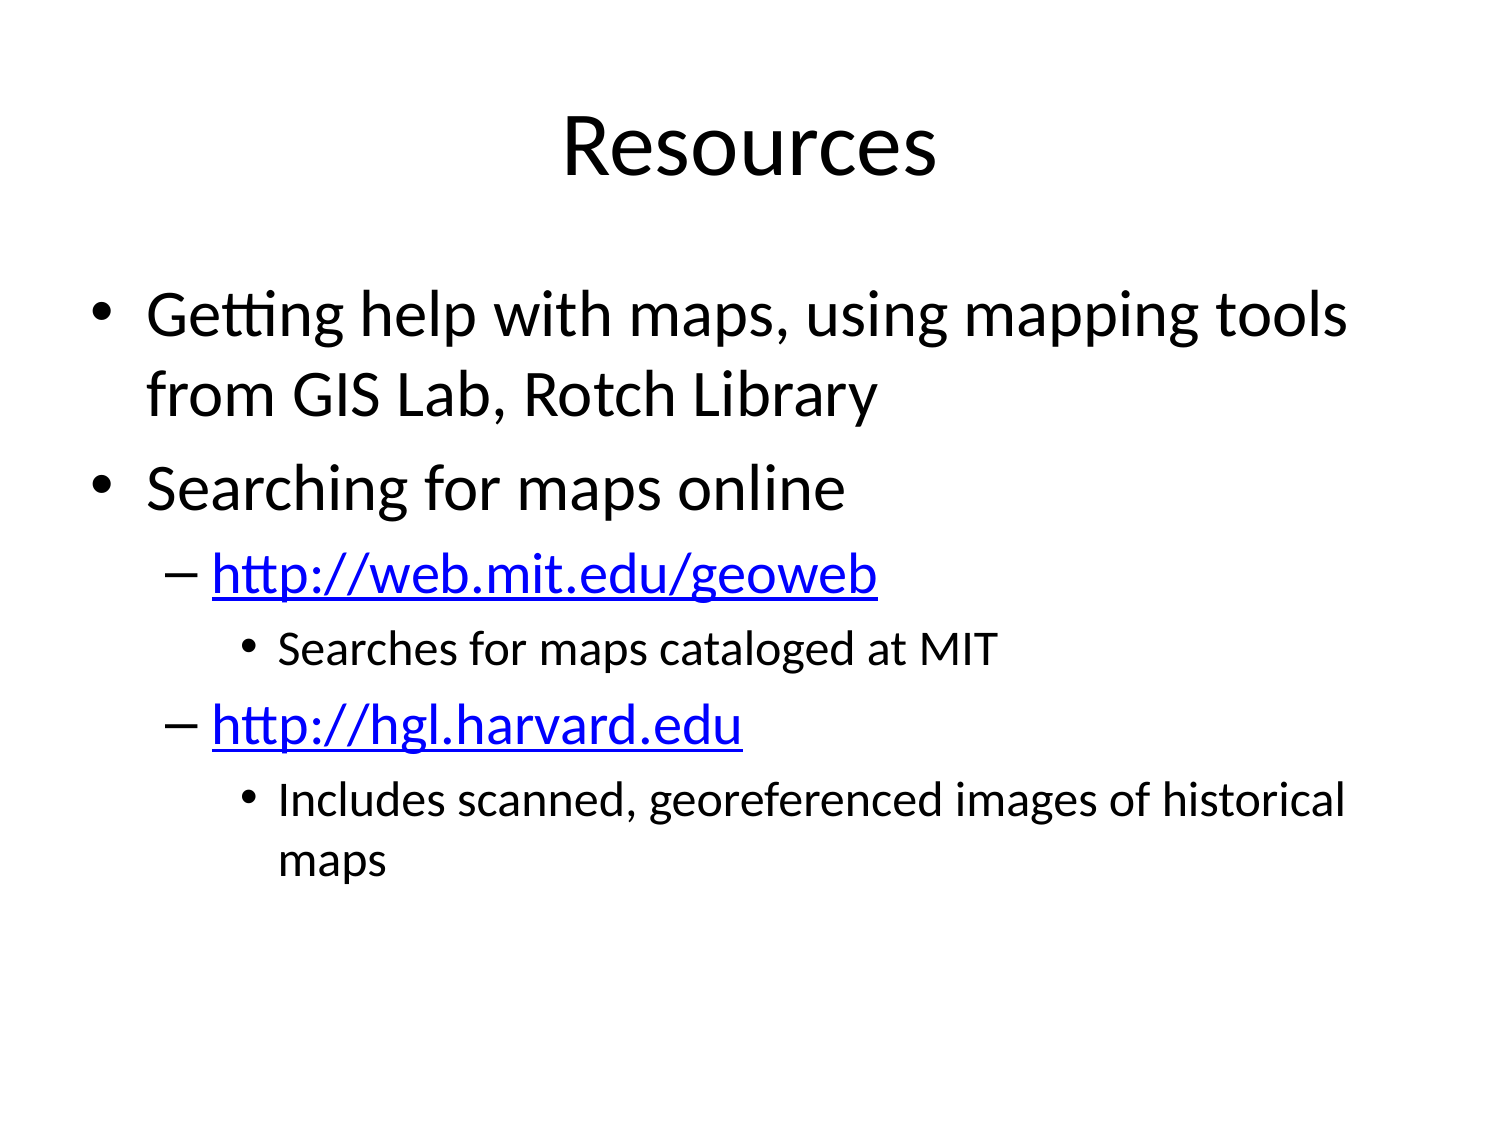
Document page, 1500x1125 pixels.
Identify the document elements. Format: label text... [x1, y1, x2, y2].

title Resources [75, 45, 1425, 233]
list Getting help with maps, using mapping tools from GIS Lab, Rotch Library Searching for maps online http://web.mit.edu/geoweb Searches for maps cataloged at MIT http://hgl.harvard.edu Includes scanned, georeferenced images of historical maps [75, 262, 1425, 1005]
